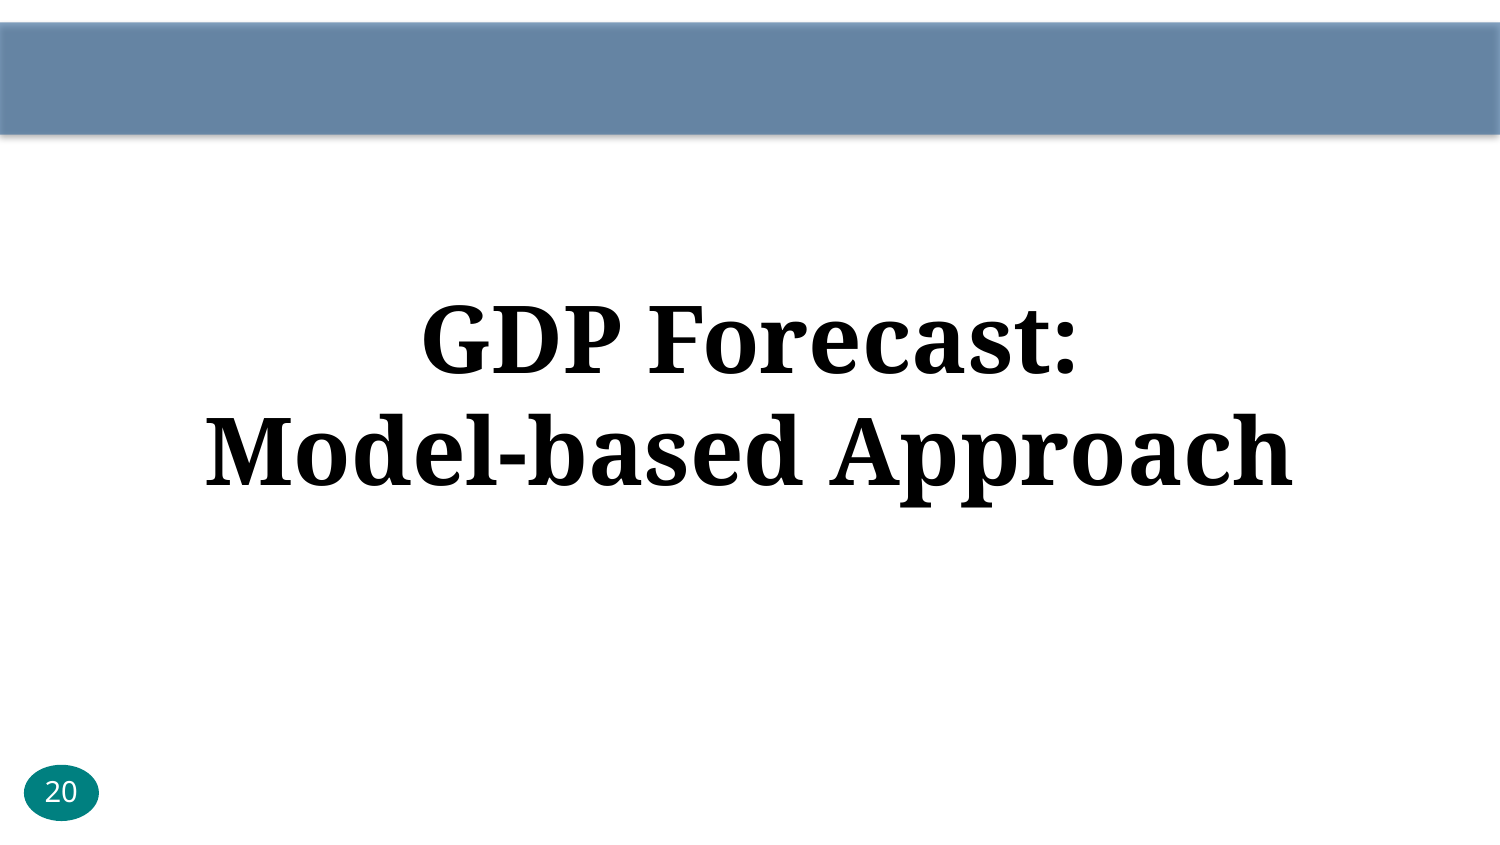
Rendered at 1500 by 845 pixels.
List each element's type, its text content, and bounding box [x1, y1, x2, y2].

slide_number 20 [23, 764, 99, 822]
text_box GDP Forecast: Model-based Approach [0, 272, 1500, 512]
